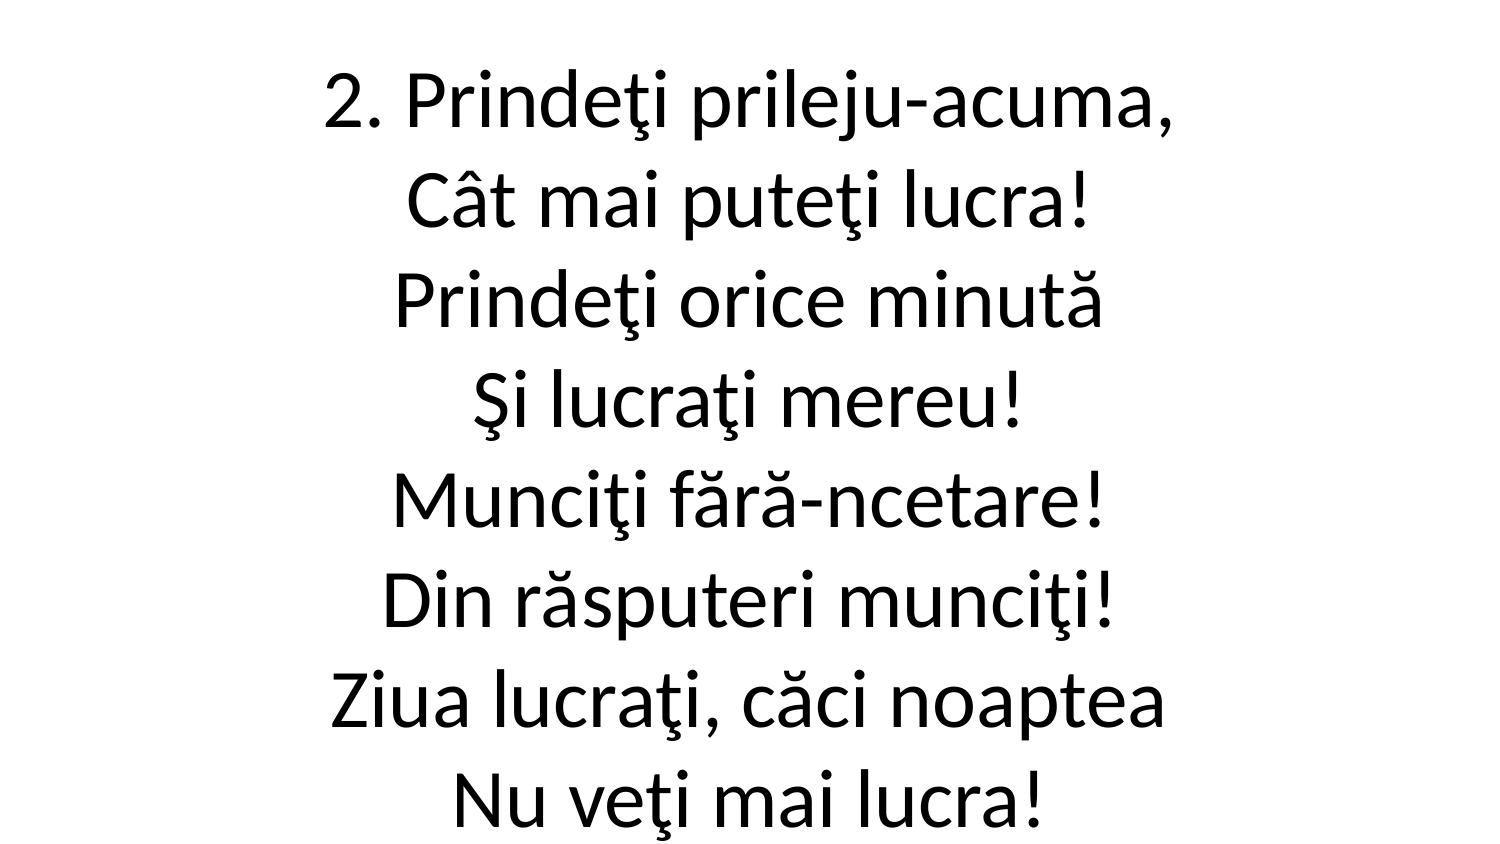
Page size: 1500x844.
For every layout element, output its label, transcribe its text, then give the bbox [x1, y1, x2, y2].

text_box 2. Prindeţi prileju-acuma, Cât mai puteţi lucra! Prindeţi orice minută Şi lucraţi mereu! Munciţi fără-ncetare! Din răsputeri munciţi! Ziua lucraţi, căci noaptea Nu veţi mai lucra! [307, 0, 1193, 844]
